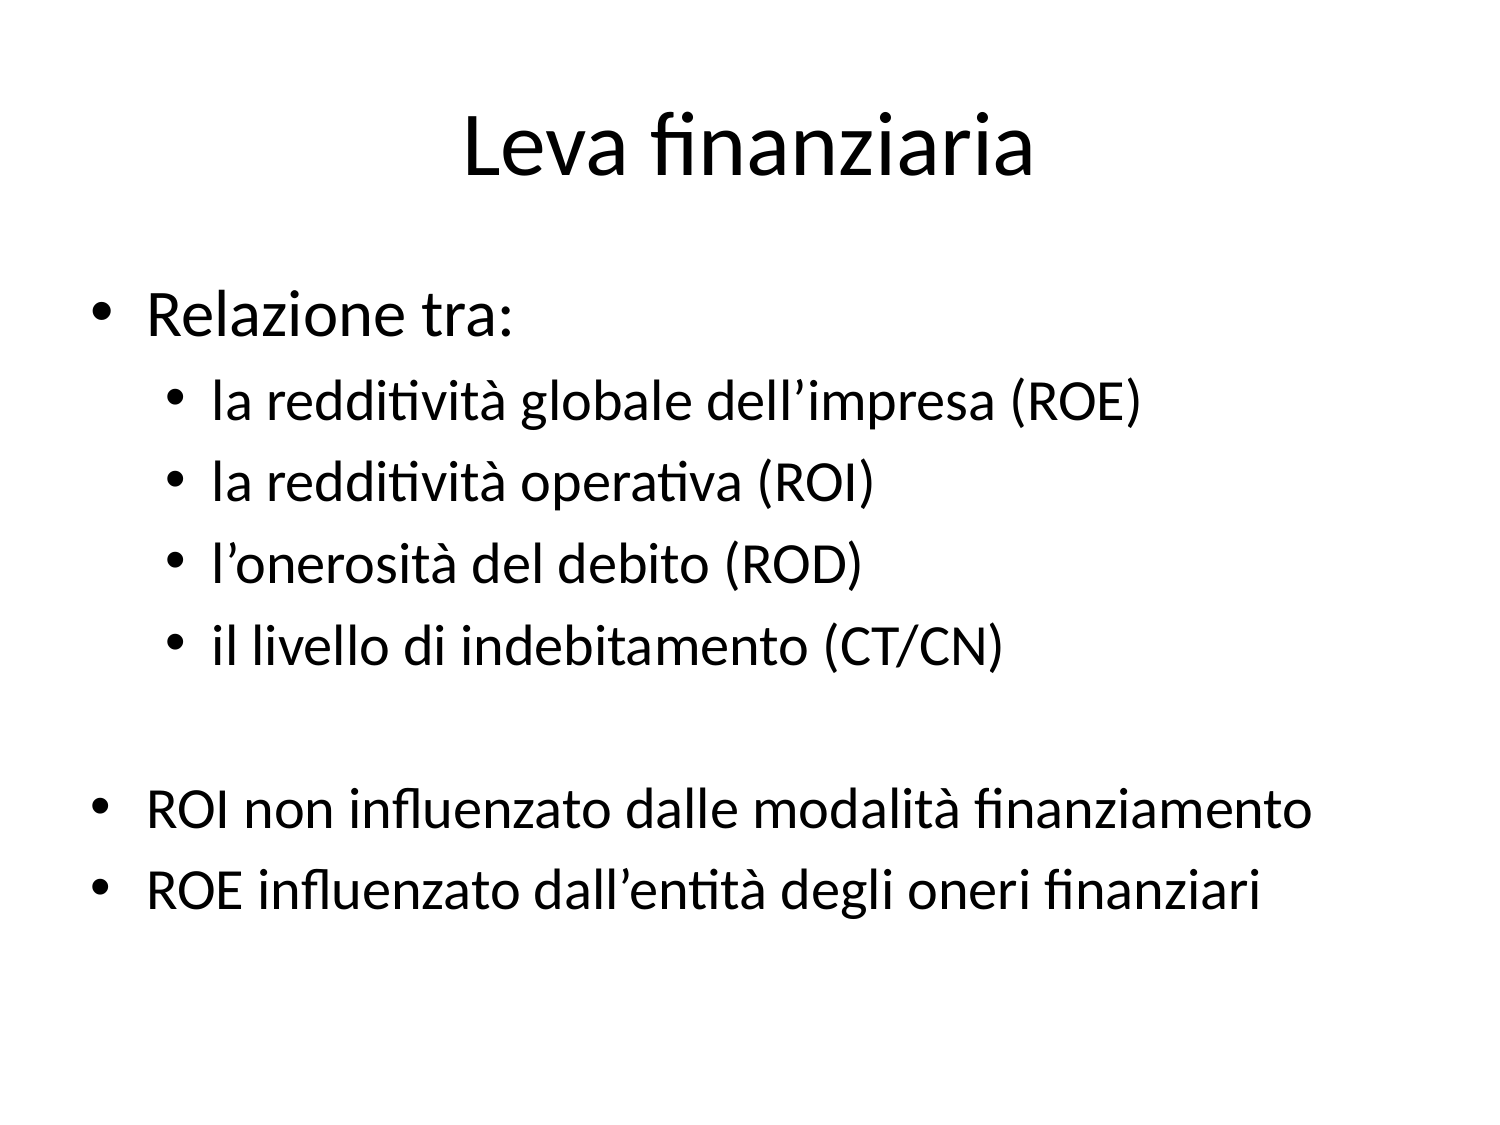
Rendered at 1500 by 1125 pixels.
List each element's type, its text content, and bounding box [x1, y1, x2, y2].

list Relazione tra: la redditività globale dell’impresa (ROE) la redditività operativa (ROI) l’onerosità del debito (ROD) il livello di indebitamento (CT/CN) ROI non influenzato dalle modalità finanziamento ROE influenzato dall’entità degli oneri finanziari [75, 262, 1425, 1005]
title Leva finanziaria [75, 45, 1425, 233]
